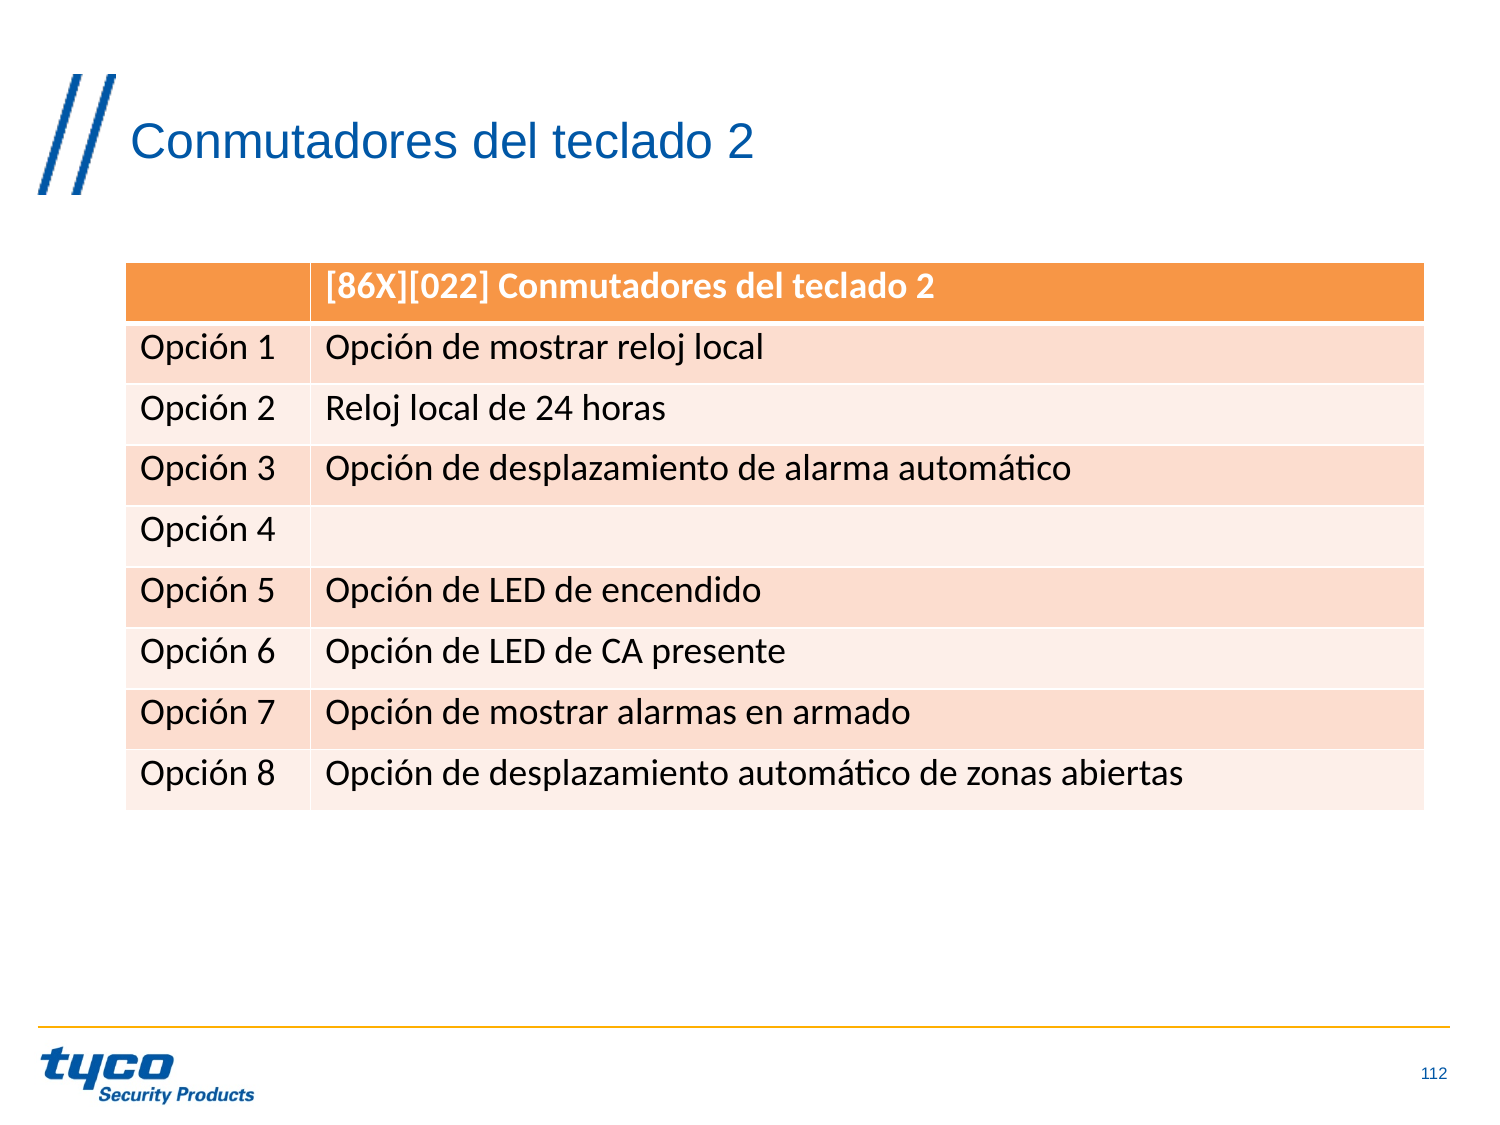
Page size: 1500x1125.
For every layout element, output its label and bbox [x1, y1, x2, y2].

table_cell [311, 750, 1424, 810]
text_box [97, 1061, 228, 1091]
slide_number [1387, 1042, 1463, 1103]
table_cell [311, 446, 1424, 505]
table_cell [126, 750, 310, 810]
table_cell [311, 326, 1424, 383]
table_cell [126, 326, 310, 383]
picture [37, 74, 115, 195]
table_cell [311, 507, 1424, 566]
table_cell [311, 629, 1424, 688]
picture [34, 1040, 260, 1107]
table_cell [126, 690, 310, 749]
table_header [311, 263, 1424, 321]
table_cell [311, 568, 1424, 627]
title [115, 44, 1426, 233]
table_cell [126, 629, 310, 688]
table_header [126, 263, 310, 321]
table_cell [311, 385, 1424, 444]
table_cell [126, 446, 310, 505]
table_cell [126, 385, 310, 444]
table_cell [311, 690, 1424, 749]
table_cell [126, 568, 310, 627]
table_cell [126, 507, 310, 566]
